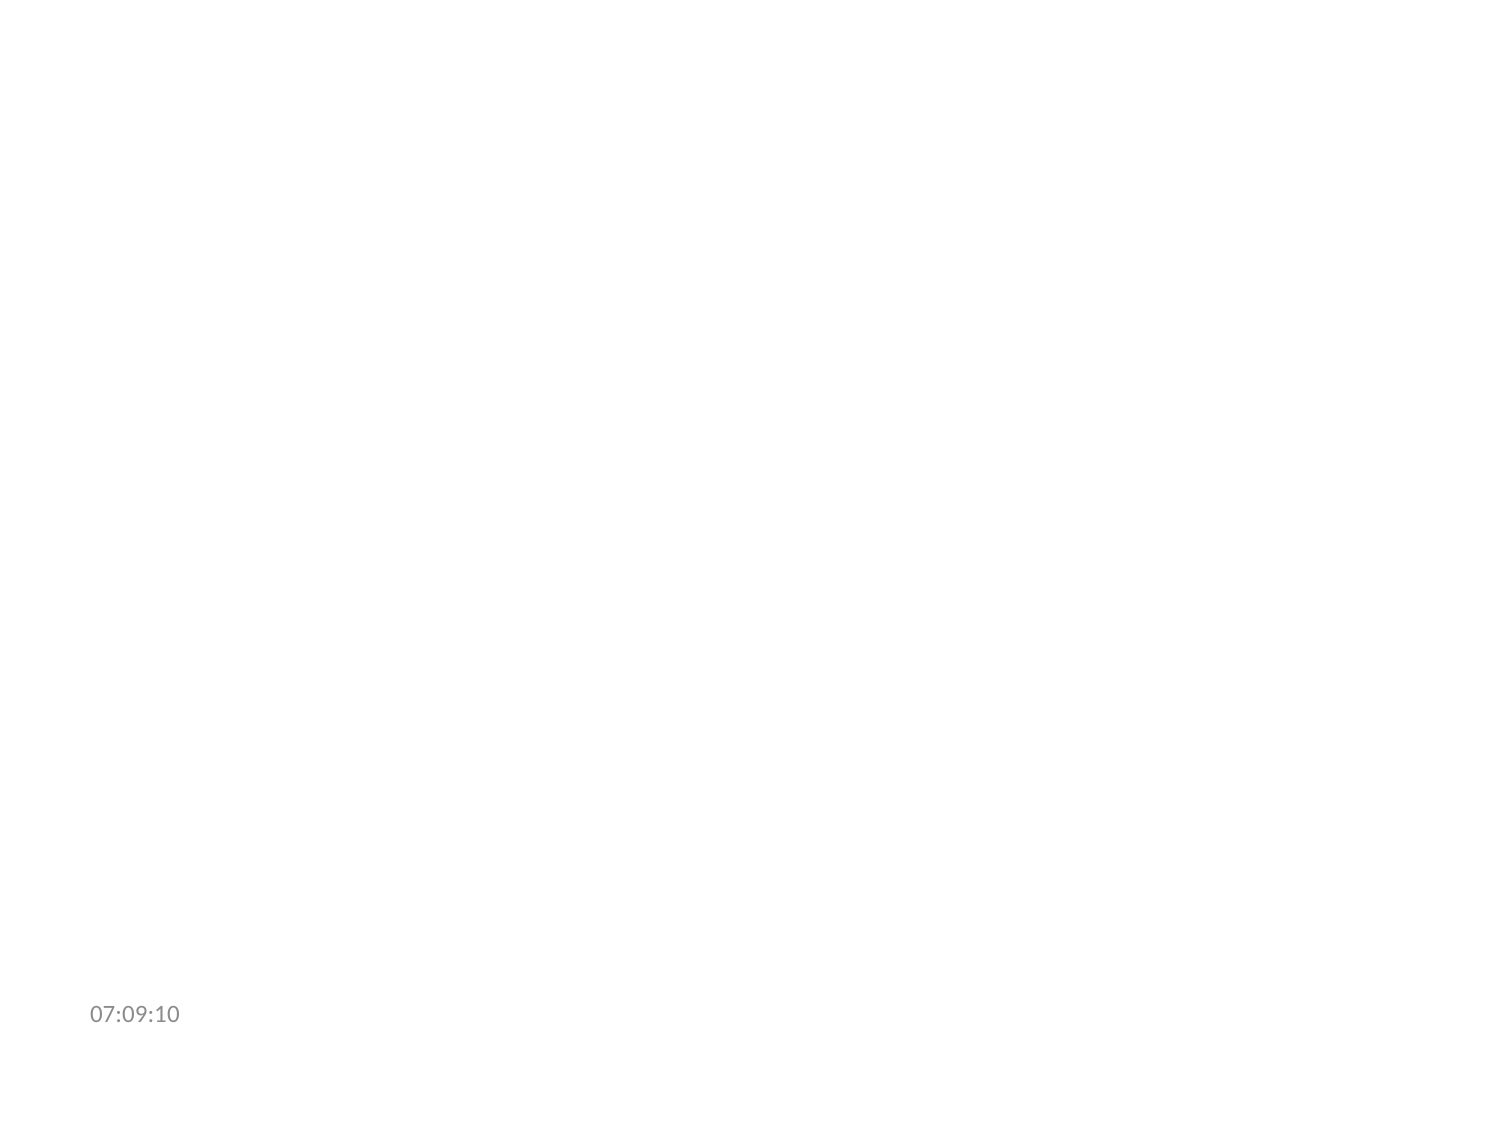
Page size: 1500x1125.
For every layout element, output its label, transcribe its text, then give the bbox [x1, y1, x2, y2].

text_box 15:35:09 [75, 982, 425, 1043]
